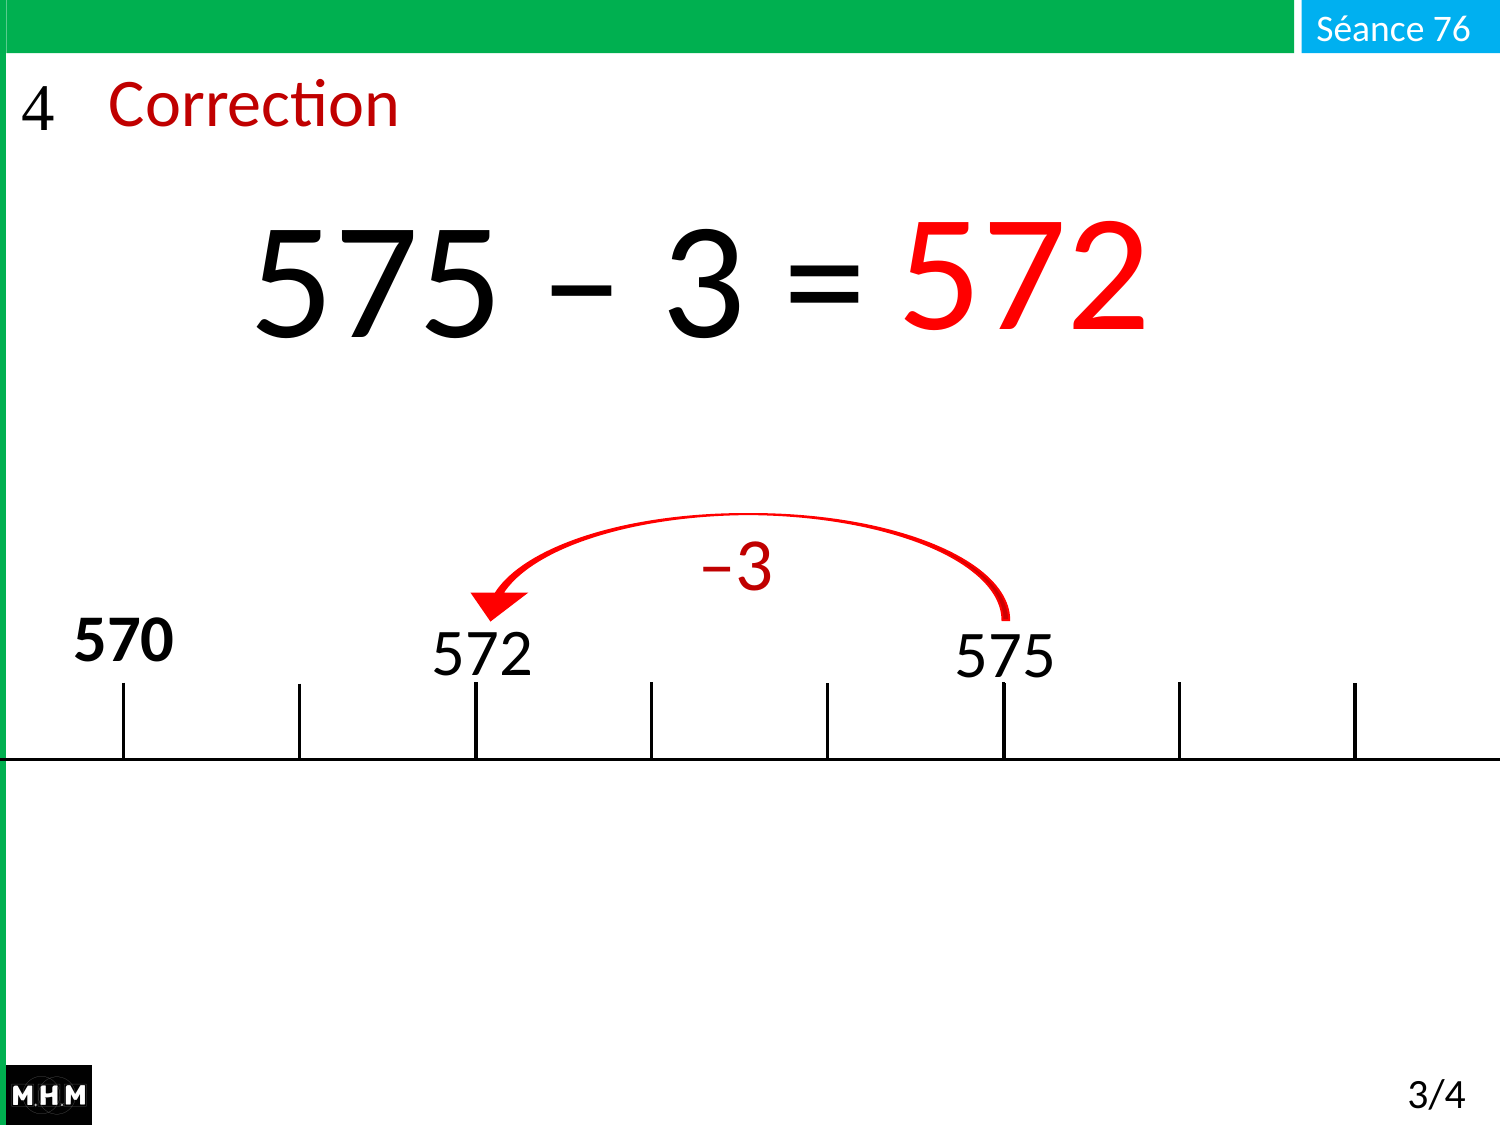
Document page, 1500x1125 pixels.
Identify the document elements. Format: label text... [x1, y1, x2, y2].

list 3/4 [1373, 1064, 1500, 1125]
text_box 575 – 3 = … [234, 163, 1233, 379]
picture [6, 1065, 92, 1125]
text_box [0, 682, 1500, 761]
text_box 575 [939, 603, 1081, 682]
text_box 572 [882, 155, 1216, 370]
title Correction [93, 60, 1388, 150]
text_box –3 [683, 507, 838, 613]
text_box 570 [58, 587, 200, 682]
text_box [838, 519, 1011, 622]
text_box [470, 516, 683, 622]
text_box 572 [417, 601, 558, 682]
